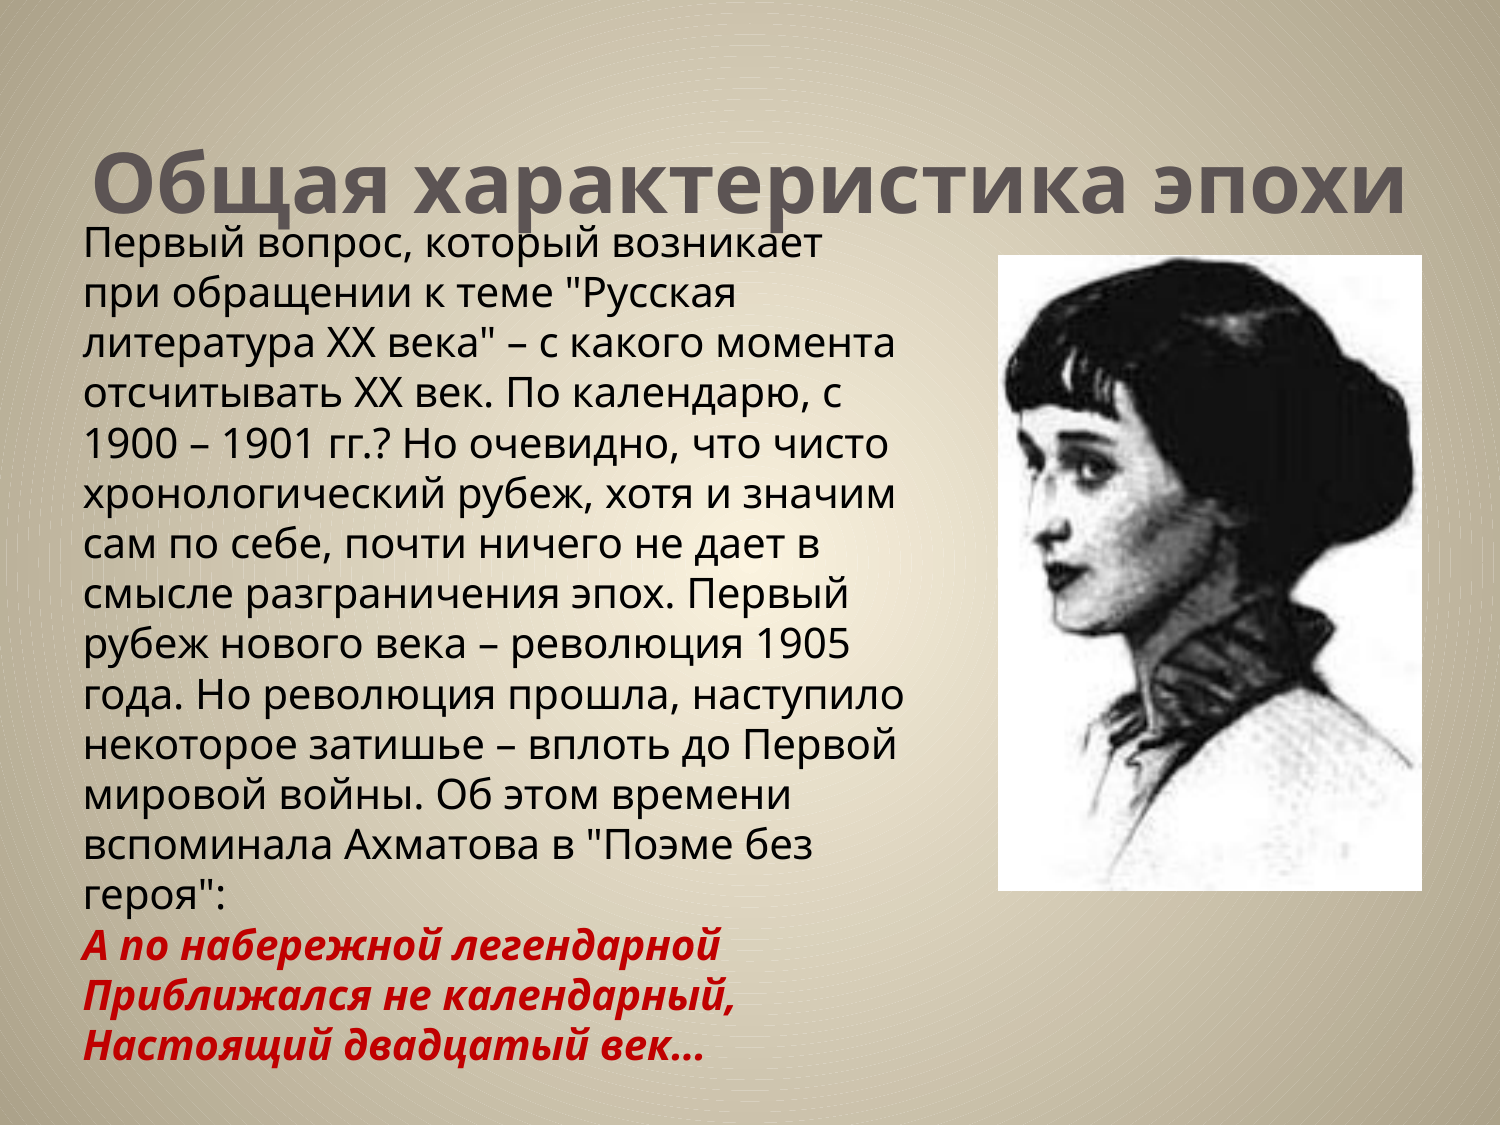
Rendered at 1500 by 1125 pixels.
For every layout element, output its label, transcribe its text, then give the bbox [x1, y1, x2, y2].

list Первый вопрос, который возникает при обращении к теме "Русская литература XX века" – с какого момента отсчитывать XX век. По календарю, с 1900 – 1901 гг.? Но очевидно, что чисто хронологический рубеж, хотя и значим сам по себе, почти ничего не дает в смысле разграничения эпох. Первый рубеж нового века – революция 1905 года. Но революция прошла, наступило некоторое затишье – вплоть до Первой мировой войны. Об этом времени вспоминала Ахматова в "Поэме без героя": А по набережной легендарной Приближался не календарный, Настоящий двадцатый век… [75, 208, 916, 1083]
title Общая характеристика эпохи [75, 50, 1425, 238]
picture [998, 255, 1422, 891]
